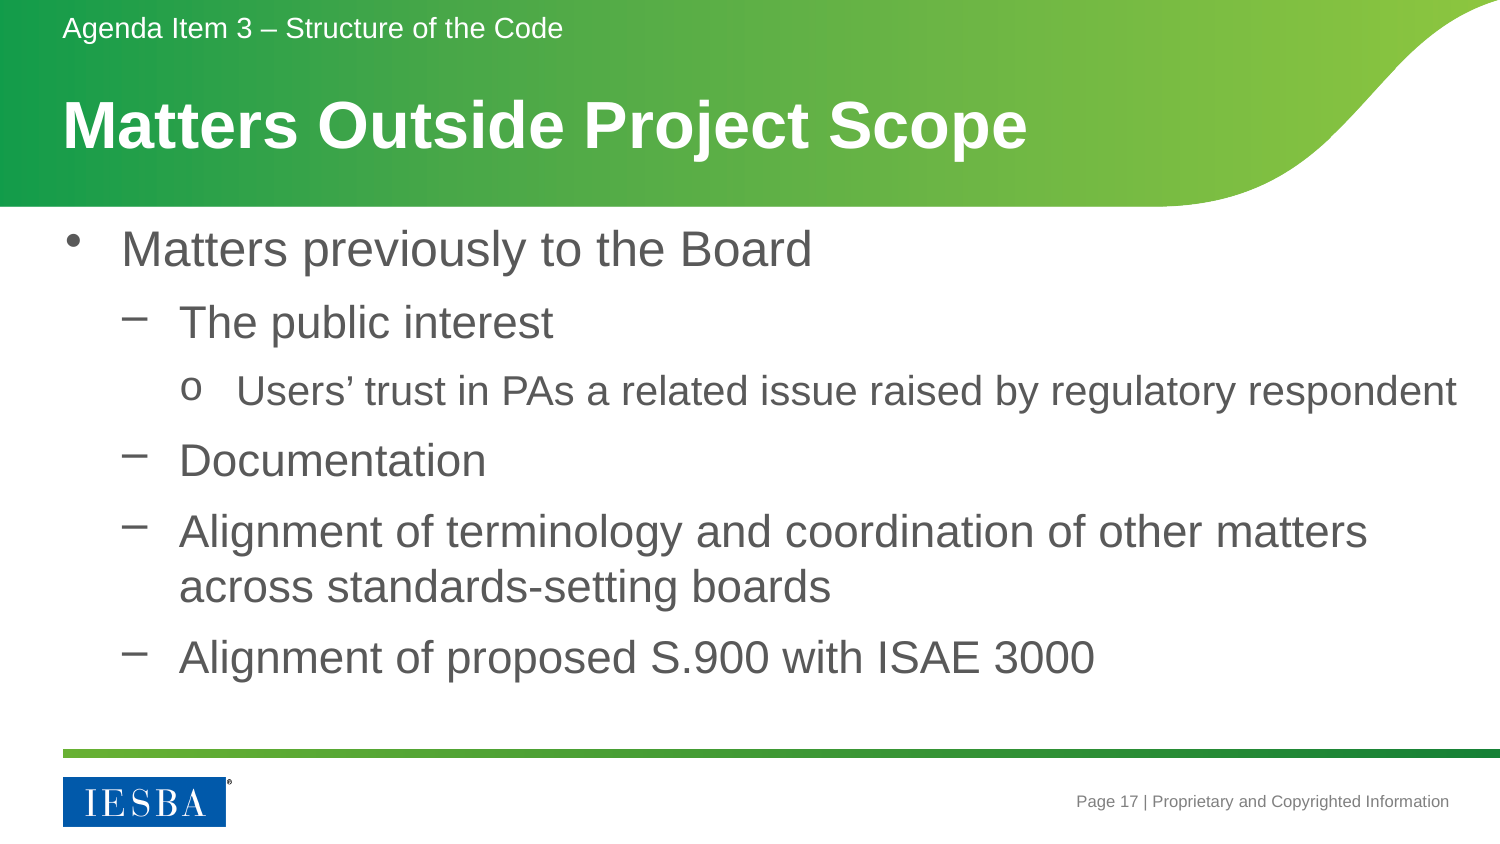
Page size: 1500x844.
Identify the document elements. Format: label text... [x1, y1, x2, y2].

list Matters previously to the Board The public interest Users’ trust in PAs a related issue raised by regulatory respondent Documentation Alignment of terminology and coordination of other matters across standards-setting boards Alignment of proposed S.900 with ISAE 3000 [50, 209, 1500, 711]
subtitle Agenda Item 3 – Structure of the Code [62, 9, 825, 47]
title Matters Outside Project Scope [62, 59, 1338, 185]
picture [0, 0, 1500, 207]
picture [63, 777, 232, 827]
